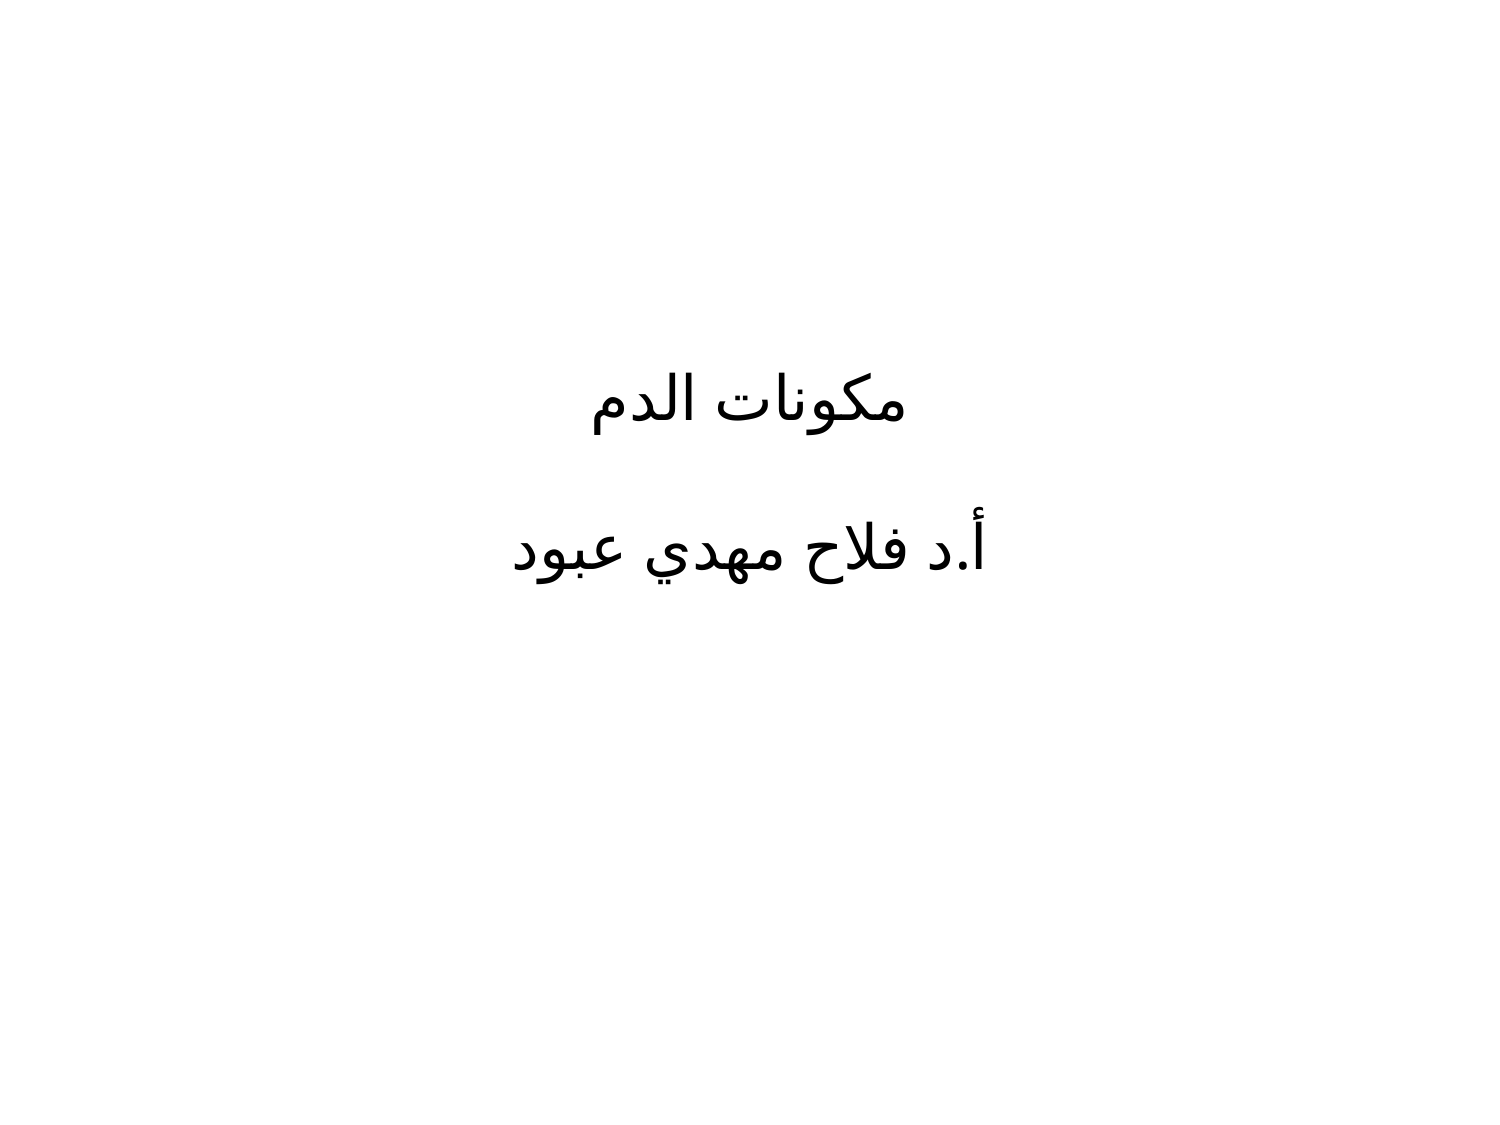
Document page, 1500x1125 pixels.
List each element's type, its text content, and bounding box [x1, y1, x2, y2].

title مكونات الدم أ.د فلاح مهدي عبود [112, 349, 1388, 591]
